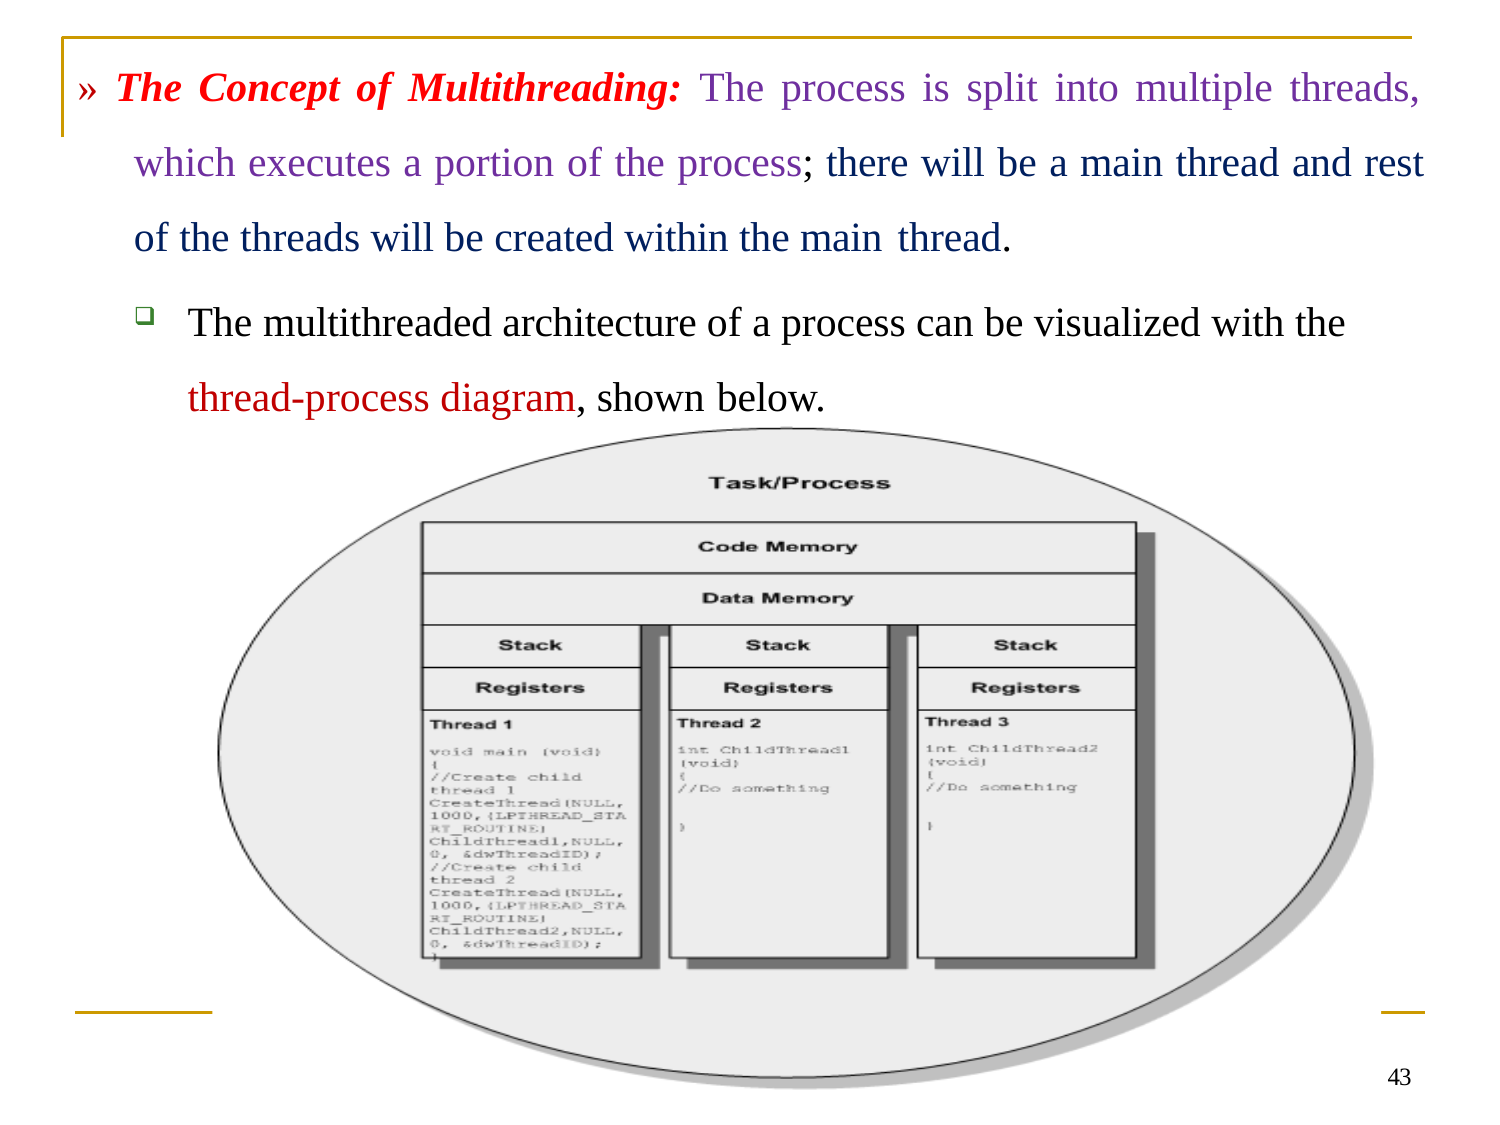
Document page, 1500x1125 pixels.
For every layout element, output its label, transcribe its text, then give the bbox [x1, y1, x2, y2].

text_box » The Concept of Multithreading: The process is split into multiple threads, which executes a portion of the process; there will be a main thread and rest of the threads will be created within the main thread. The multithreaded architecture of a process can be visualized with the thread-process diagram, shown below. [75, 32, 1438, 420]
text_box [212, 424, 1382, 1094]
slide_number 43 [1381, 1061, 1417, 1125]
